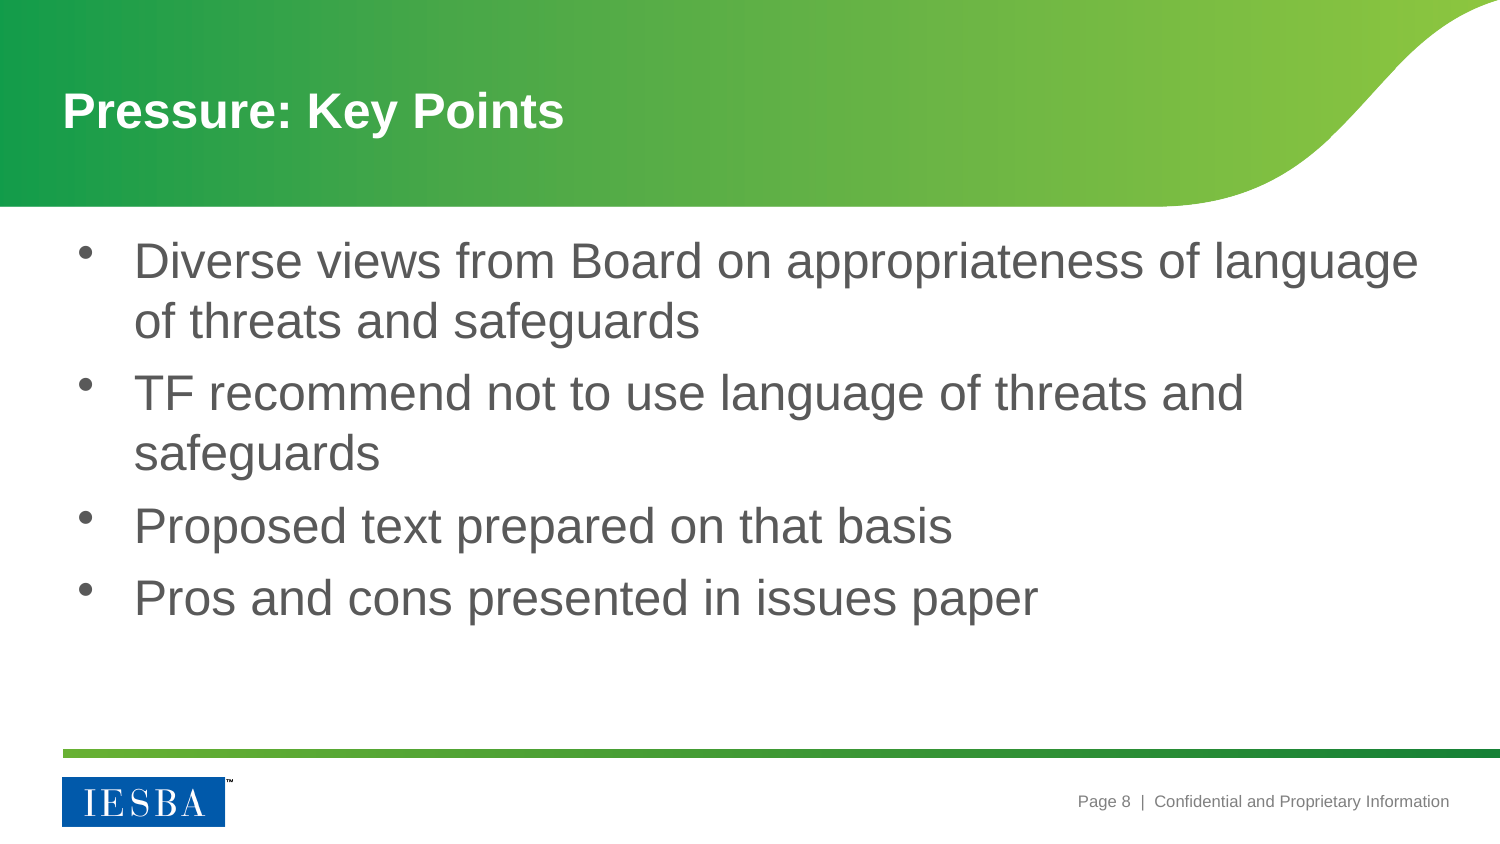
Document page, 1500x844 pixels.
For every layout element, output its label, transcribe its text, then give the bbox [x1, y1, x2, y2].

picture [0, 0, 1500, 207]
picture [62, 777, 233, 827]
list Diverse views from Board on appropriateness of language of threats and safeguards TF recommend not to use language of threats and safeguards Proposed text prepared on that basis Pros and cons presented in issues paper [62, 220, 1450, 724]
title Pressure: Key Points [62, 75, 1300, 142]
